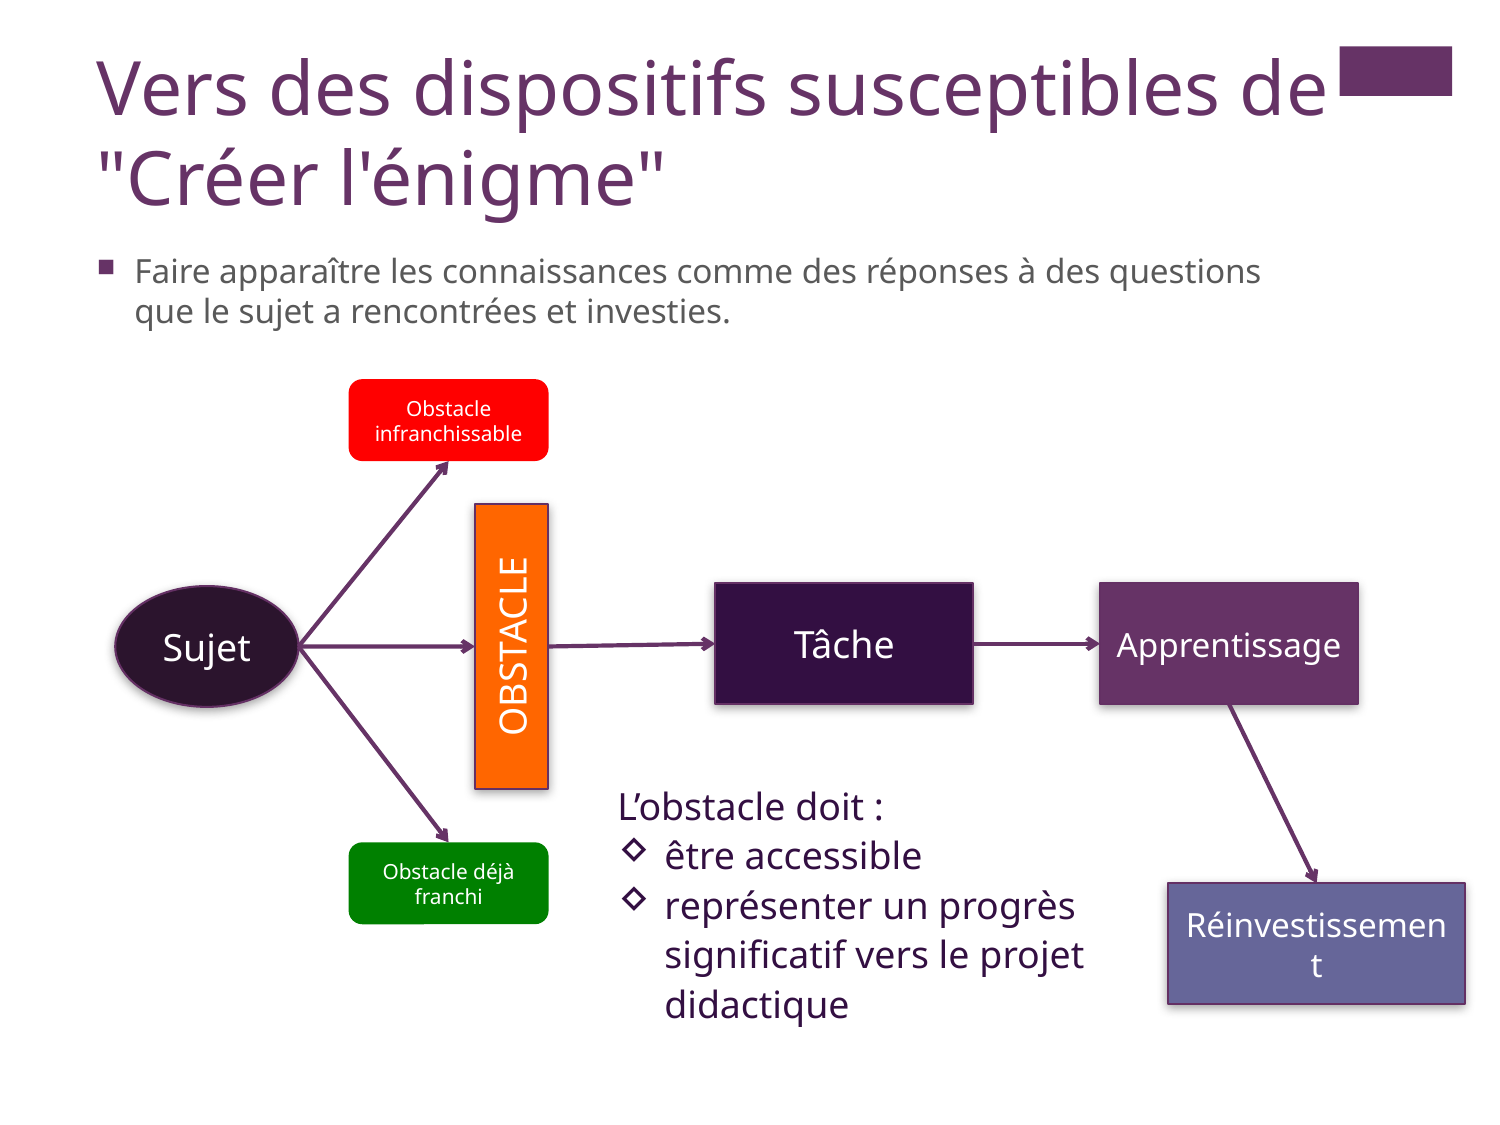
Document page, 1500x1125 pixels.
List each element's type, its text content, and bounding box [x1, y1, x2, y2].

text_box Réinvestissement [1167, 882, 1466, 1005]
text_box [297, 460, 449, 645]
text_box Obstacle déjà franchi [348, 842, 549, 925]
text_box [548, 643, 716, 648]
text_box Faire apparaître les connaissances comme des réponses à des questions que le sujet a rencontrées et investies. [81, 243, 1323, 608]
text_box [1228, 703, 1318, 884]
text_box Sujet [114, 585, 291, 708]
text_box Obstacle infranchissable [348, 379, 549, 462]
text_box Vers des dispositifs susceptibles de "Créer l'énigme" [81, 33, 1381, 217]
text_box Tâche [714, 582, 974, 705]
text_box Apprentissage [1099, 582, 1359, 705]
text_box OBSTACLE [474, 503, 549, 790]
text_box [297, 645, 449, 843]
text_box L’obstacle doit : être accessible représenter un progrès significatif vers le projet didactique [602, 770, 1141, 1078]
